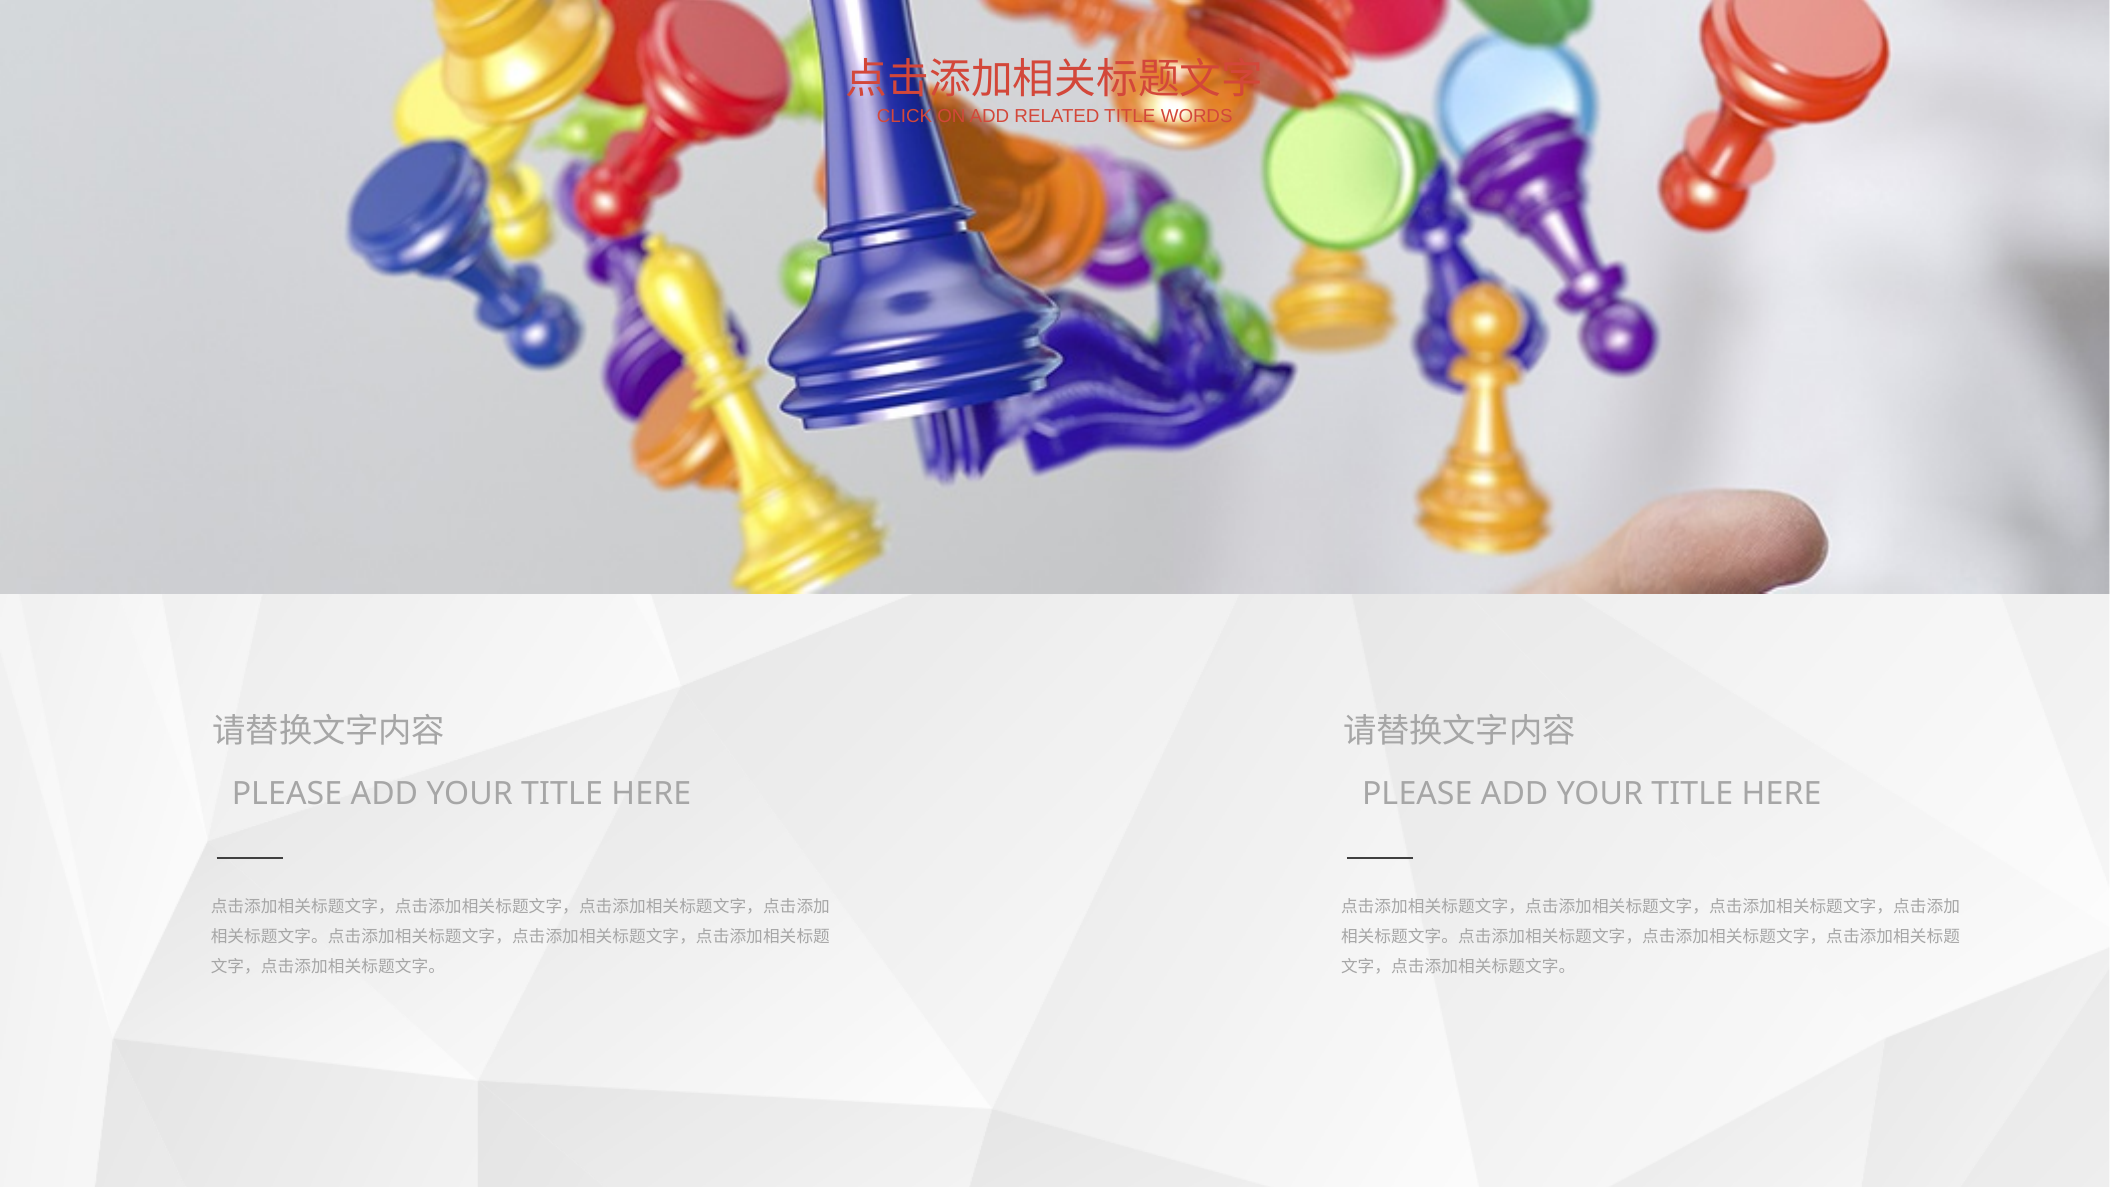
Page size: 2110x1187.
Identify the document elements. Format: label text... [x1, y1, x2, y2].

text_box 点击添加相关标题文字 [803, 44, 1307, 107]
text_box CLICK ON ADD RELATED TITLE WORDS [852, 95, 1257, 130]
text_box [0, 0, 2110, 594]
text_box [196, 701, 846, 982]
picture [0, 594, 2110, 1187]
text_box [1326, 701, 1976, 982]
